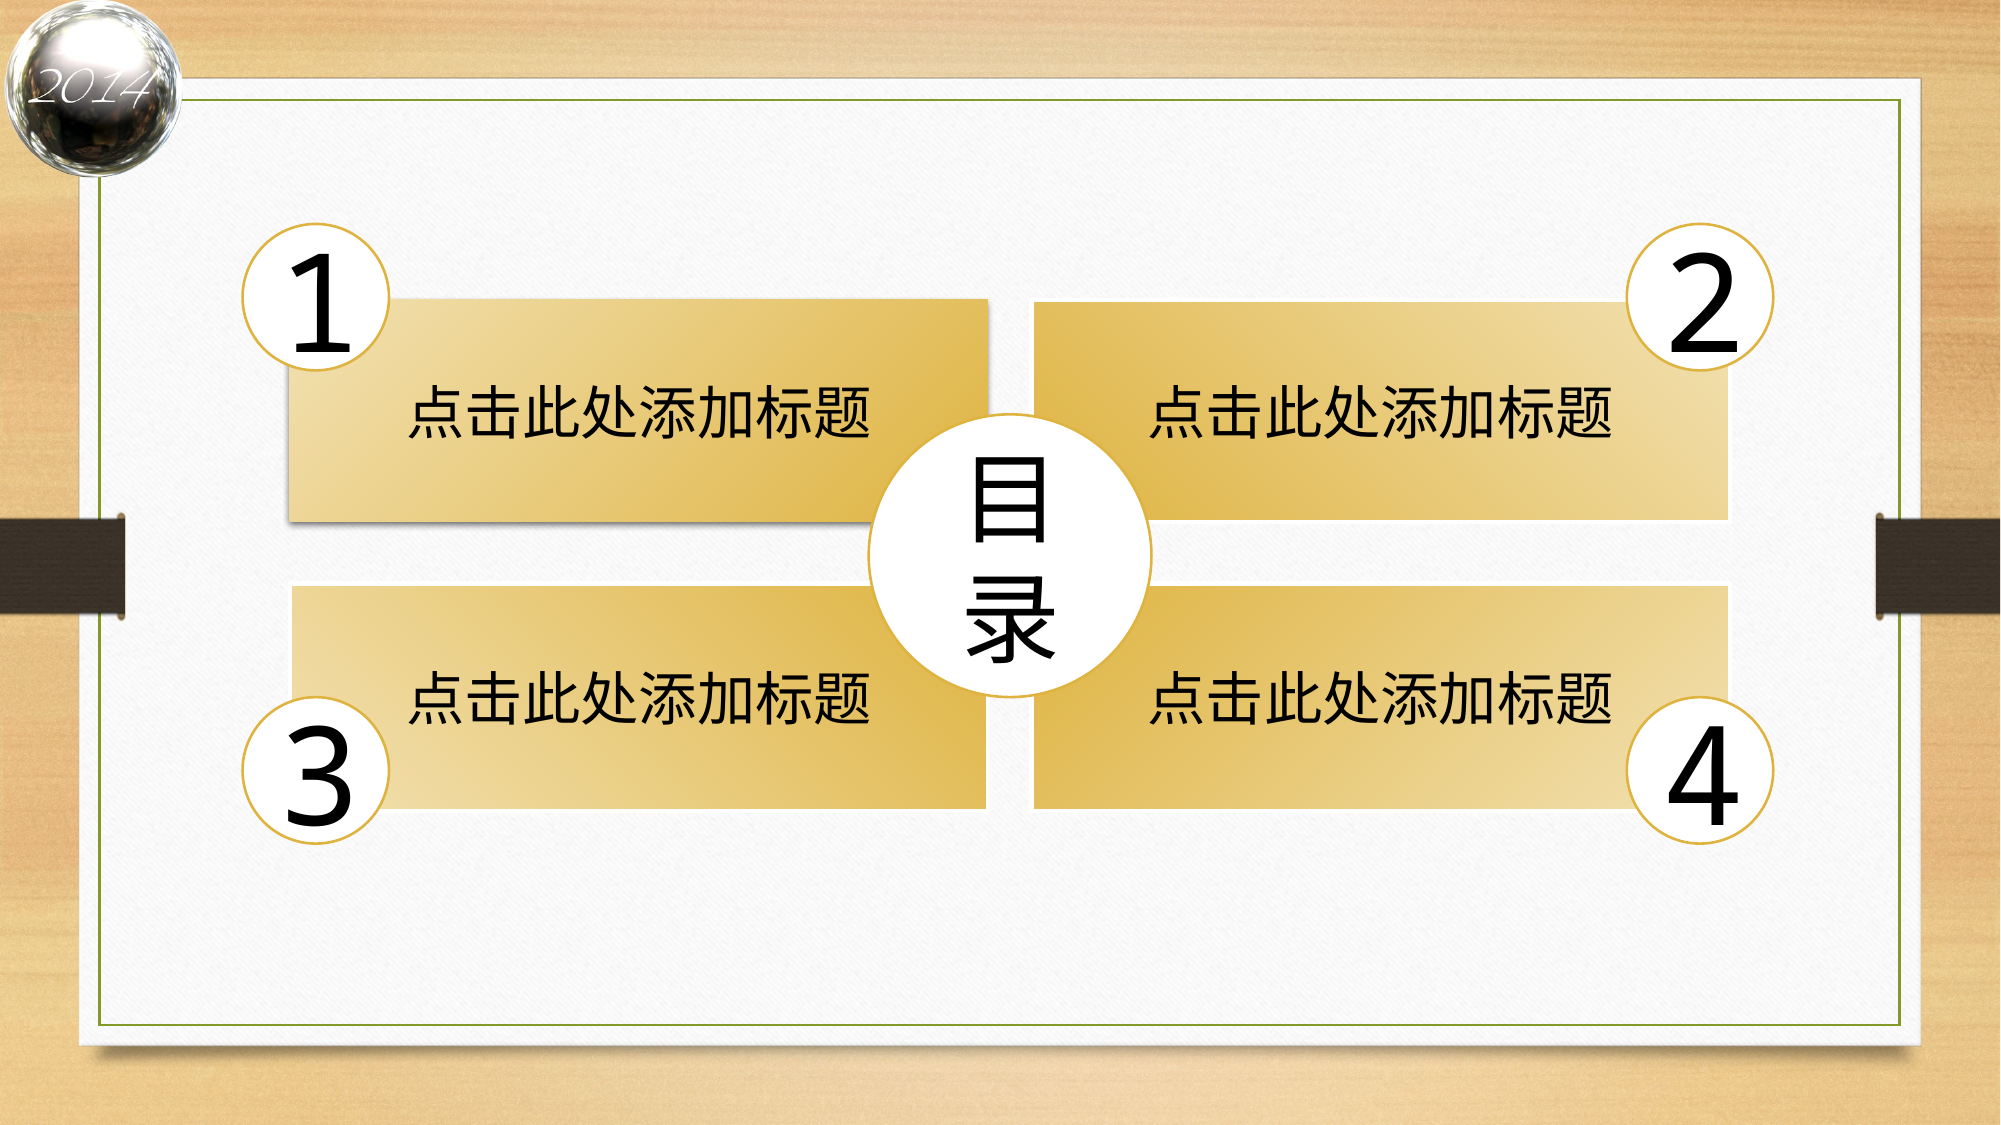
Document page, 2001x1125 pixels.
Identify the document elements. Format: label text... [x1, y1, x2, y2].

picture [0, 0, 2001, 1125]
text_box 目录 [867, 413, 1153, 699]
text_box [1031, 583, 1774, 844]
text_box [242, 583, 989, 844]
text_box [1031, 223, 1774, 523]
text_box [242, 223, 989, 523]
